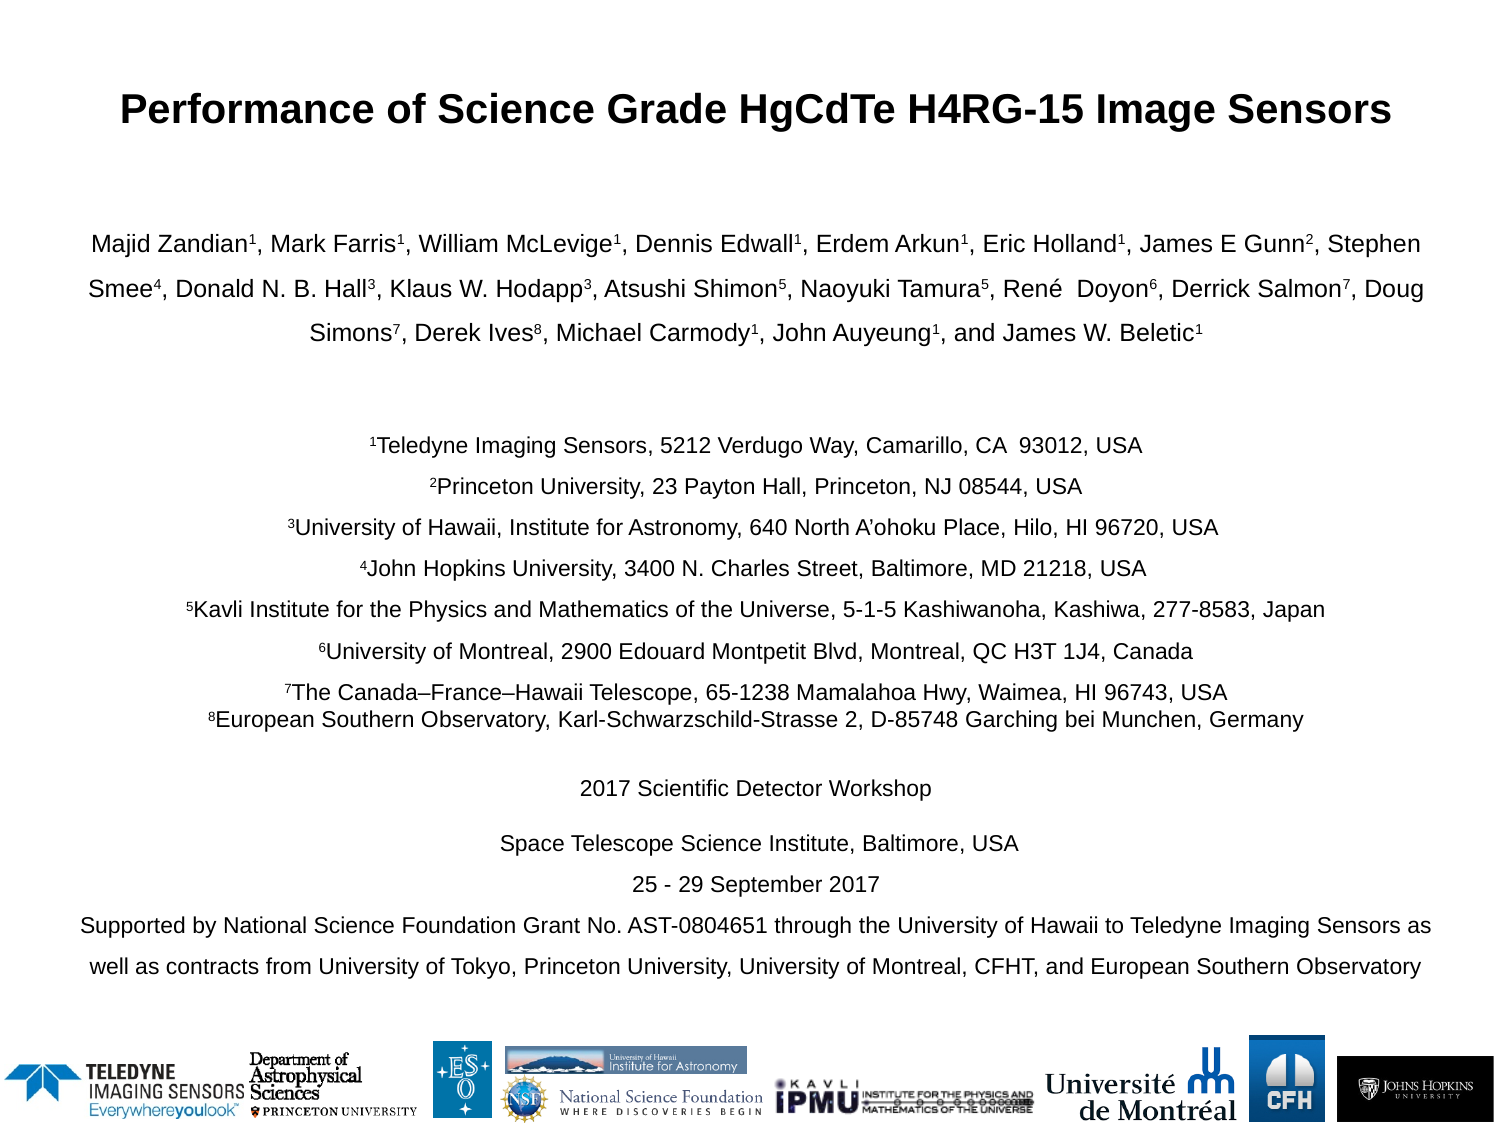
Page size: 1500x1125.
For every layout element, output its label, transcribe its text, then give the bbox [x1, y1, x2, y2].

picture [466, 1055, 473, 1065]
picture [460, 1079, 472, 1084]
picture [249, 1042, 418, 1119]
picture [460, 1093, 472, 1098]
picture [1249, 1035, 1325, 1122]
text_box Performance of Science Grade HgCdTe H4RG-15 Image Sensors Majid Zandian1, Mark Farris1, William McLevige1, Dennis Edwall1, Erdem Arkun1, Eric Holland1, James E Gunn2, Stephen Smee4, Donald N. B. Hall3, Klaus W. Hodapp3, Atsushi Shimon5, Naoyuki Tamura5, René Doyon6, Derrick Salmon7, Doug Simons7, Derek Ives8, Michael Carmody1, John Auyeung1, and James W. Beletic1 1Teledyne Imaging Sensors, 5212 Verdugo Way, Camarillo, CA 93012, USA 2Princeton University, 23 Payton Hall, Princeton, NJ 08544, USA 3University of Hawaii, Institute for Astronomy, 640 North A’ohoku Place, Hilo, HI 96720, USA 4John Hopkins University, 3400 N. Charles Street, Baltimore, MD 21218, USA 5Kavli Institute for the Physics and Mathematics of the Universe, 5-1-5 Kashiwanoha, Kashiwa, 277-8583, Japan 6University of Montreal, 2900 Edouard Montpetit Blvd, Montreal, QC H3T 1J4, Canada 7The Canada–France–Hawaii Telescope, 65-1238 Mamalahoa Hwy, Waimea, HI 96743, USA 8European Southern Observatory, Karl-Schwarzschild-Strasse 2, D-85748 Garching bei Munchen, Germany 2017 Scientific Detector Workshop Space Telescope Science Institute, Baltimore, USA 25 - 29 September 2017 Supported by National Science Foundation Grant No. AST-0804651 through the University of Hawaii to Teledyne Imaging Sensors as well as contracts from University of Tokyo, Princeton University, University of Montreal, CFHT, and European Southern Observatory [49, 74, 1463, 1027]
picture [1041, 1043, 1240, 1124]
picture [1337, 1056, 1494, 1122]
picture [4, 1064, 244, 1119]
picture [767, 1068, 1038, 1125]
picture [451, 1058, 455, 1077]
picture [500, 1046, 763, 1123]
